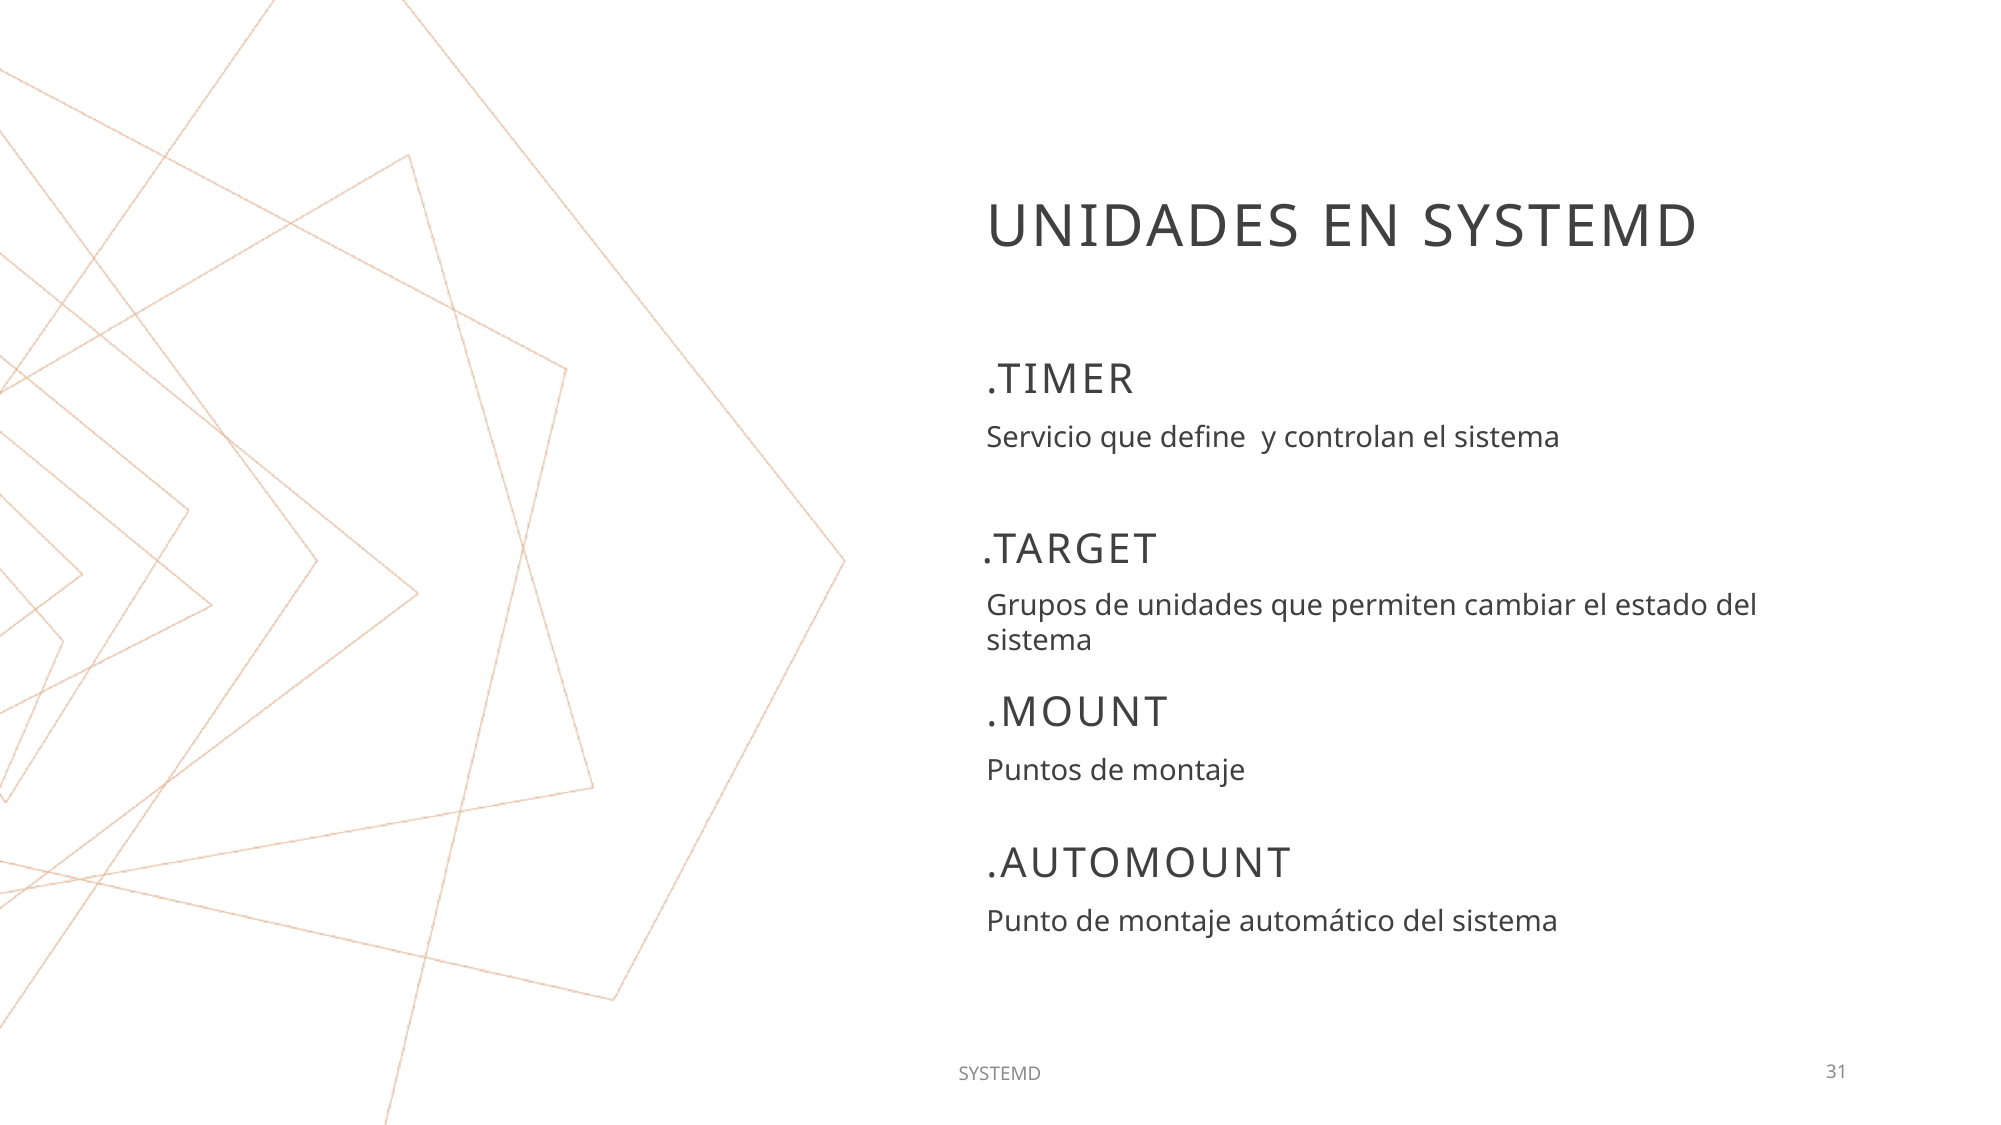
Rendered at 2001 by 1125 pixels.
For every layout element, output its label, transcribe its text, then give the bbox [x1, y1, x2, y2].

title Unidades en systemd [971, 189, 1863, 328]
text_box Punto de montaje automático del sistema [971, 894, 1863, 987]
list Puntos de montaje [971, 743, 1863, 834]
text_box .AUTOMOUNT [971, 834, 1863, 894]
slide_number 31 [1412, 1042, 1863, 1103]
list .MOUNT [971, 683, 1863, 743]
list .TIMER [971, 350, 1863, 410]
list Servicio que define y controlan el sistema [971, 410, 1863, 503]
list .TARGET [966, 519, 1858, 580]
list Grupos de unidades que permiten cambiar el estado del sistema [971, 578, 1863, 671]
footer SYSTEMD [662, 1042, 1338, 1103]
picture [0, 0, 893, 1125]
